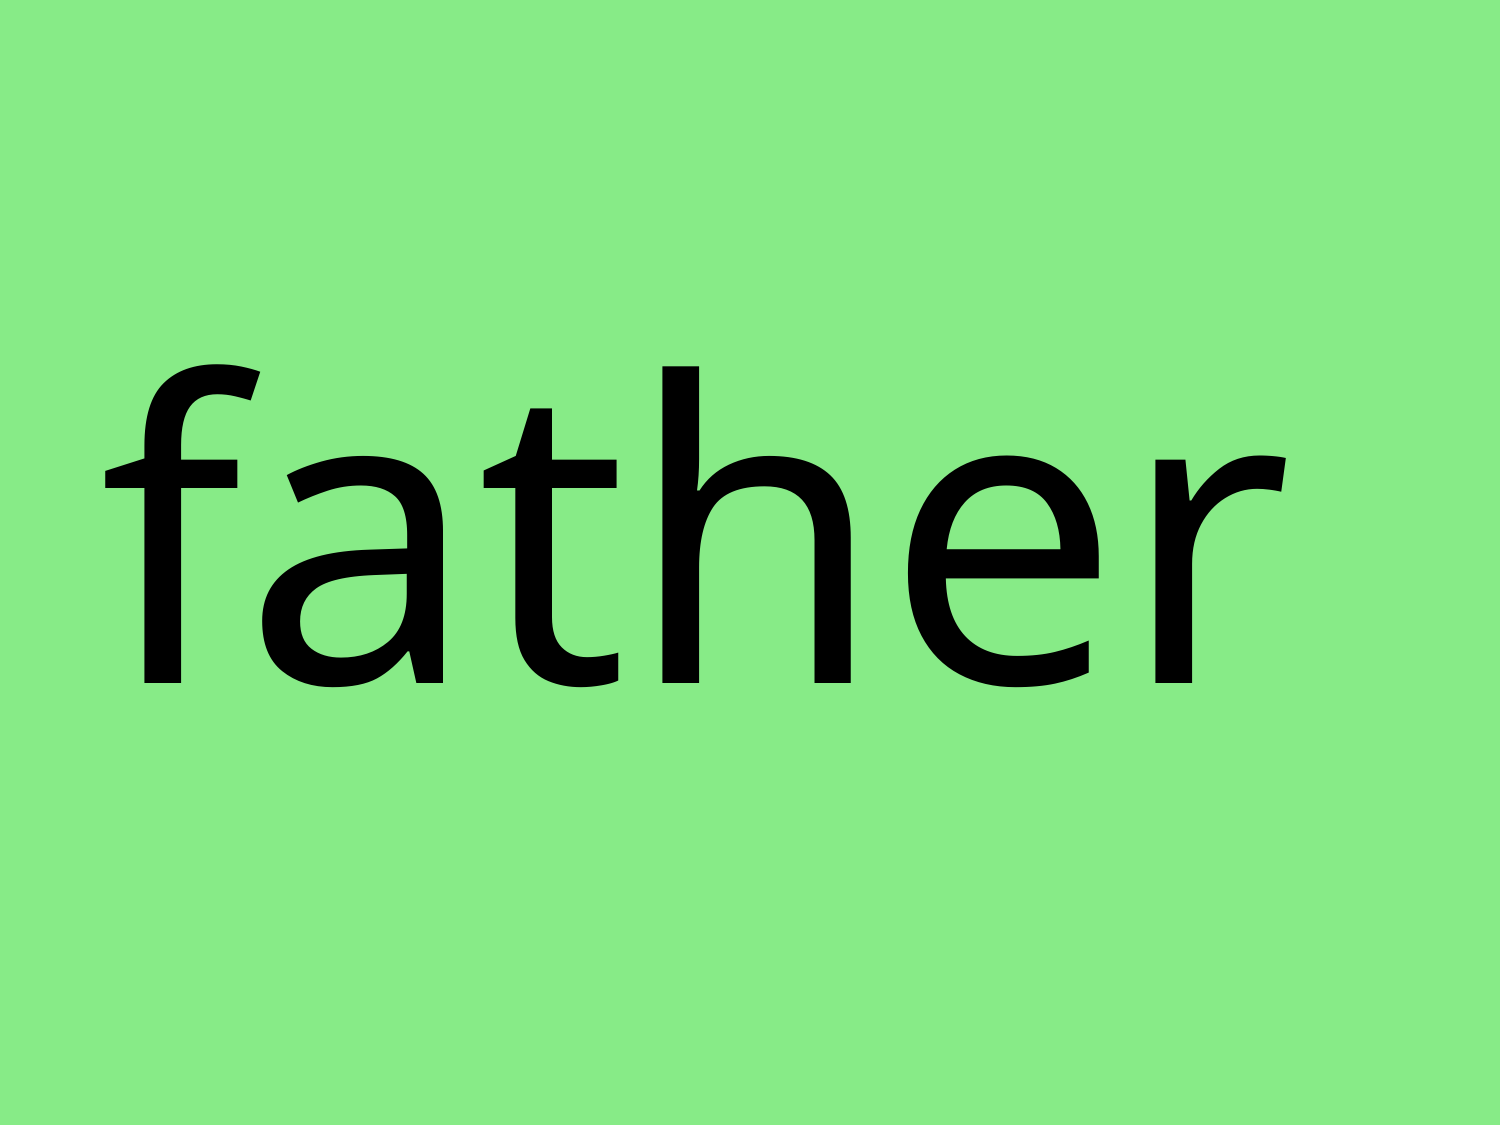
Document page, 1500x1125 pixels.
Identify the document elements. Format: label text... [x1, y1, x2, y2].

text_box father [41, 259, 1459, 775]
